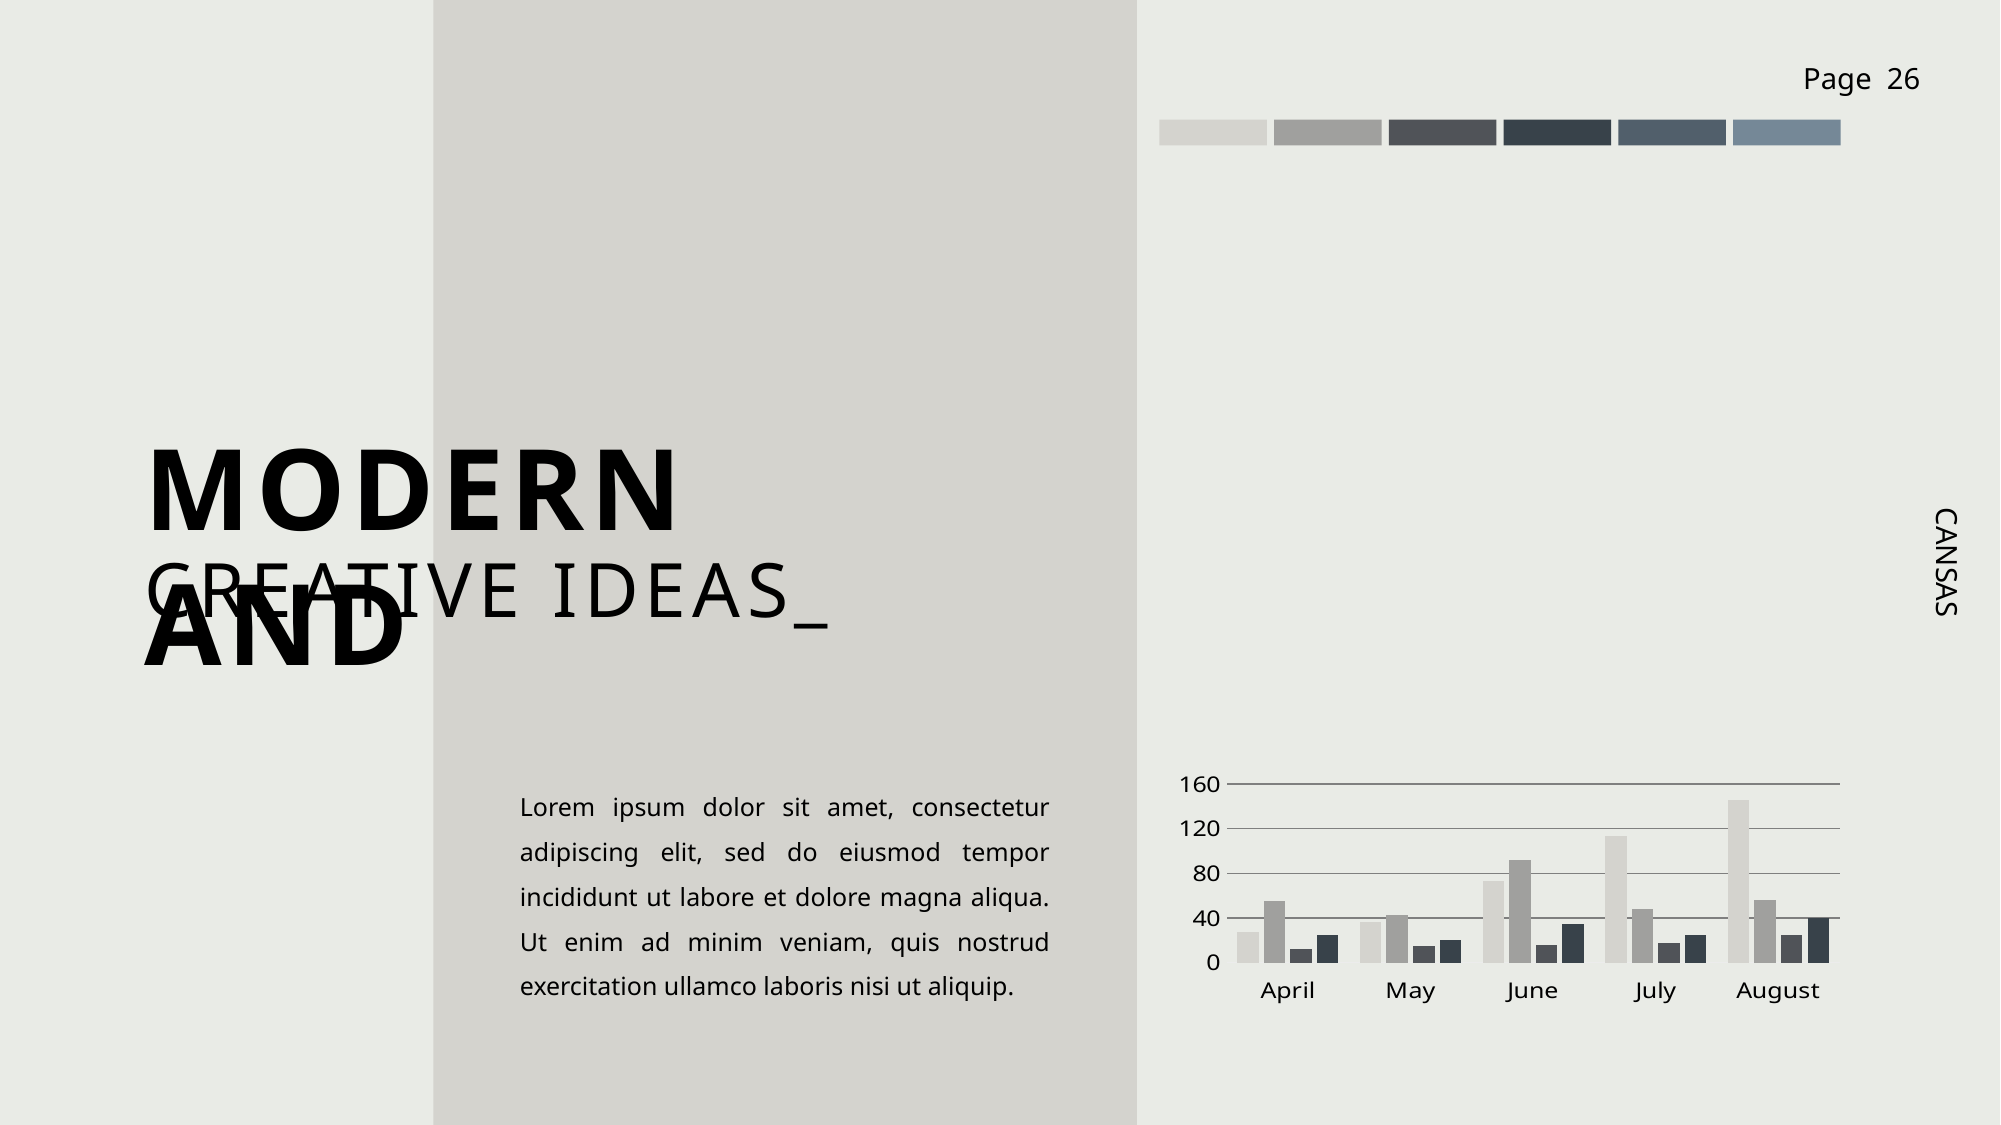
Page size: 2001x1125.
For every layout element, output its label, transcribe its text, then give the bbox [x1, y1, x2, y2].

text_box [1159, 119, 1841, 146]
text_box [432, 696, 1138, 1125]
text_box [432, 0, 1138, 410]
picture [593, 174, 1841, 699]
chart [1176, 768, 1841, 1006]
text_box Lorem ipsum dolor sit amet, consectetur adipiscing elit, sed do eiusmod tempor incididunt ut labore et dolore magna aliqua. Ut enim ad minim veniam, quis nostrud exercitation ullamco laboris nisi ut aliquip. [505, 769, 1066, 1009]
text_box MODERN AND [129, 410, 593, 696]
